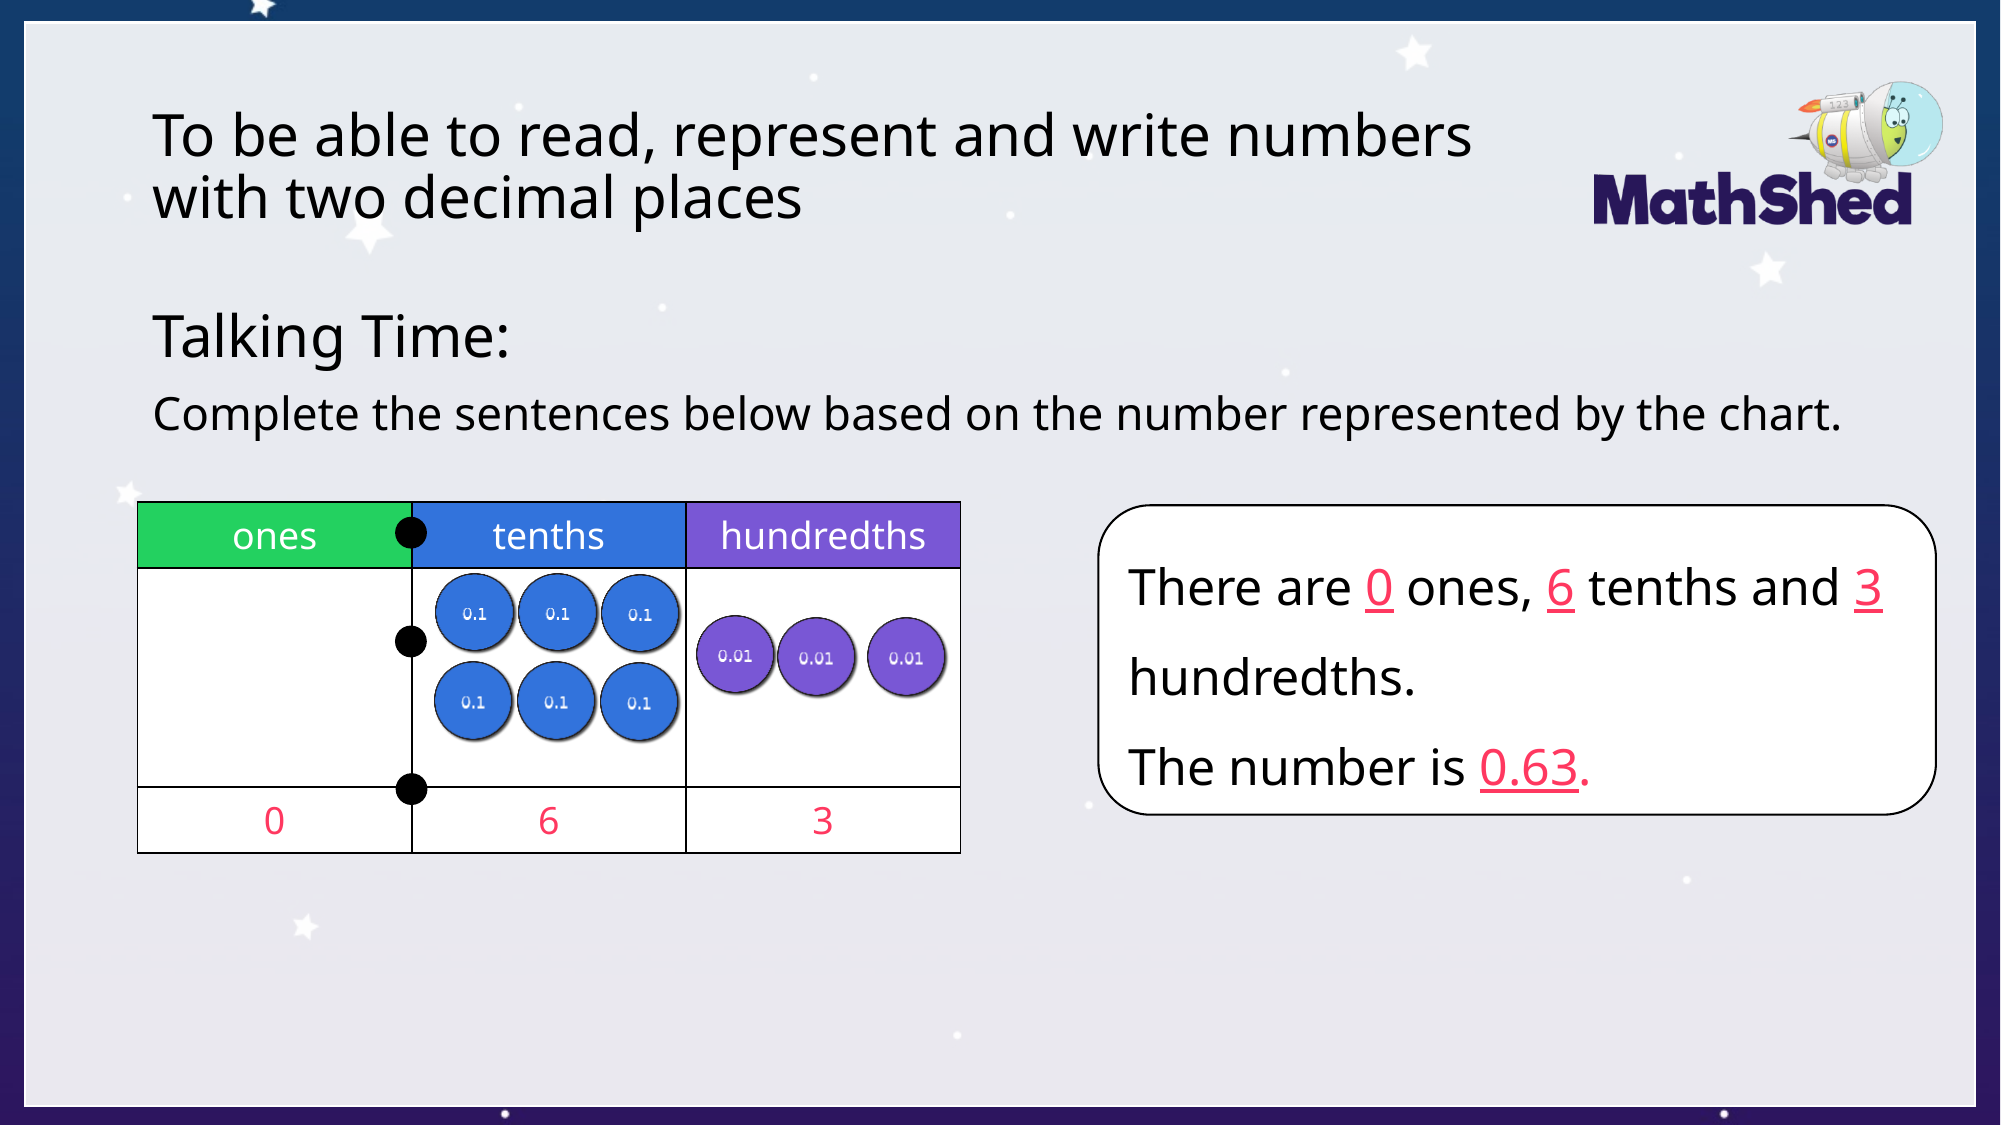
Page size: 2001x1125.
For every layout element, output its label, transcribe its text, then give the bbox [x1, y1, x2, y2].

text_box [394, 625, 427, 658]
text_box [395, 773, 428, 806]
table_header ones [138, 503, 411, 567]
table_cell 3 [687, 788, 960, 852]
list Talking Time: Complete the sentences below based on the number represented by the chart. [137, 299, 1863, 1014]
table_cell 6 [413, 788, 685, 852]
table_header tenths [413, 503, 685, 567]
table_cell 0 [138, 788, 411, 852]
table_header hundredths [687, 503, 960, 567]
table_cell [413, 569, 685, 786]
table_cell [687, 569, 960, 786]
text_box There are 0 ones, 6 tenths and 3 hundredths. The number is 0.63. [1097, 504, 1937, 816]
text_box [395, 516, 427, 549]
picture [0, 0, 2001, 1125]
title To be able to read, represent and write numbers with two decimal places [137, 59, 1578, 278]
table_cell [138, 569, 411, 786]
